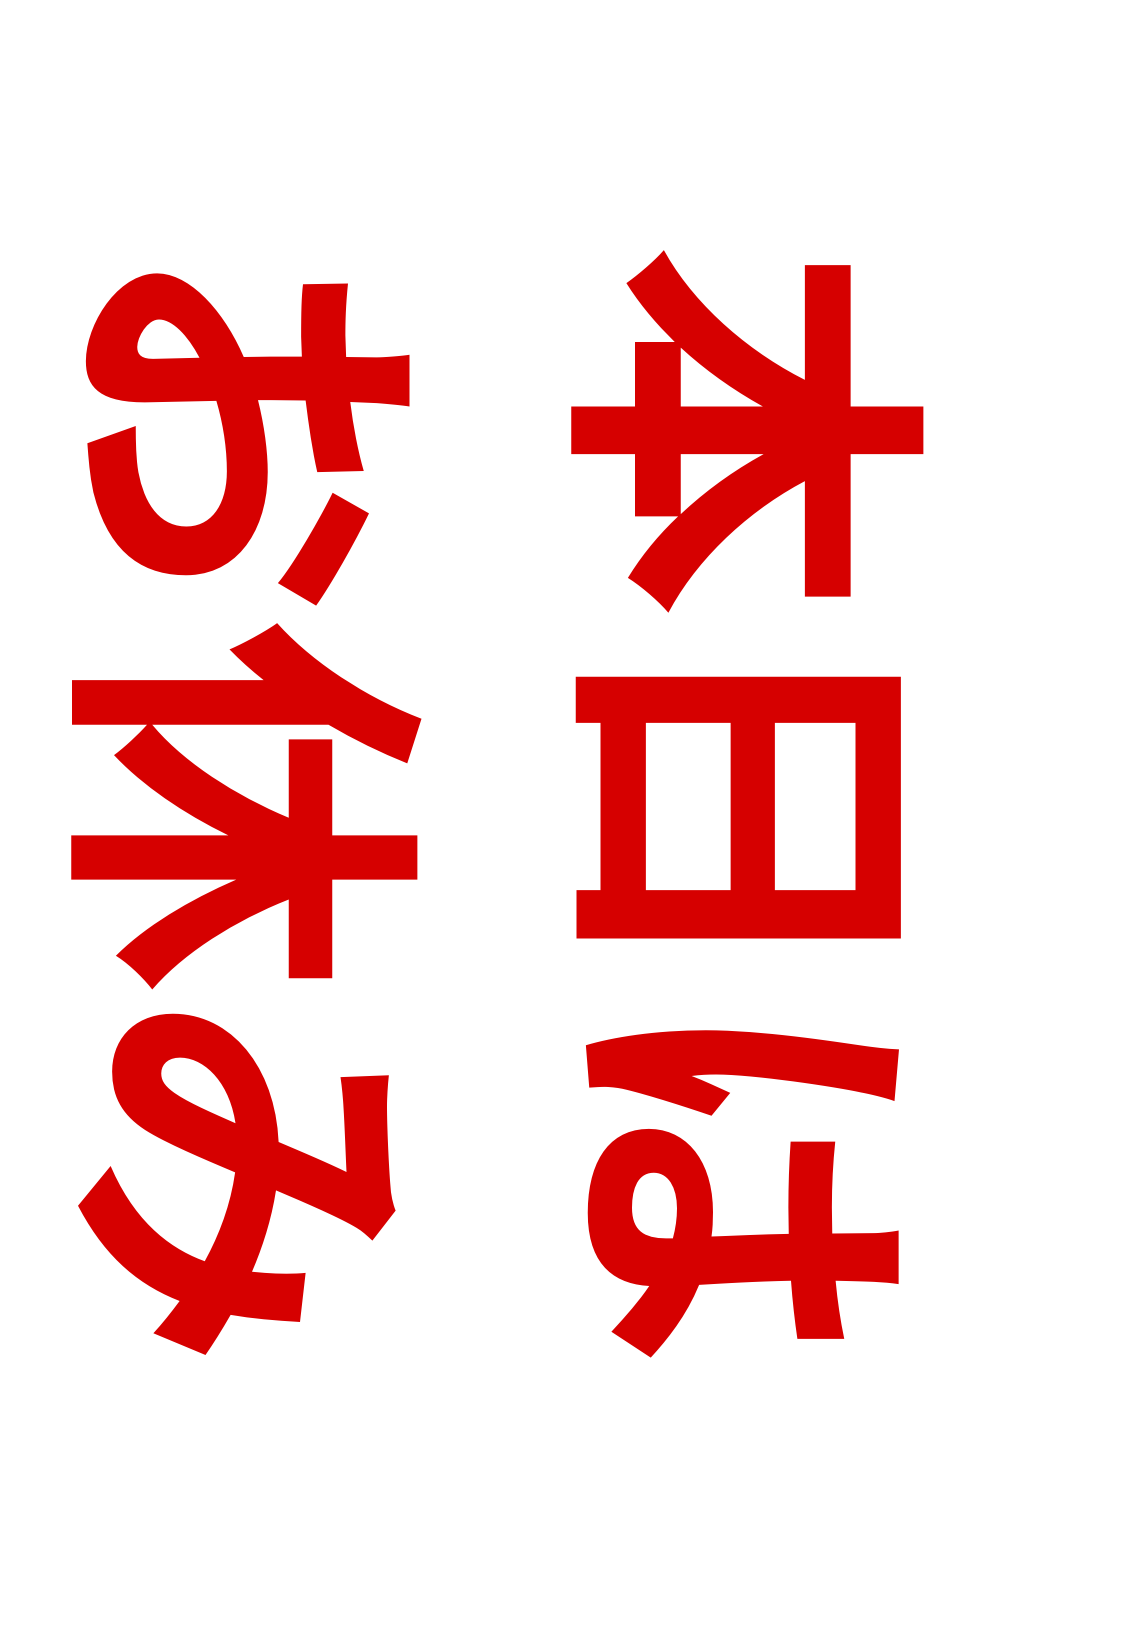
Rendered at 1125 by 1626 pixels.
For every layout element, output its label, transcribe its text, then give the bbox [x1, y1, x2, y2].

text_box 本日は お休み [23, 229, 1064, 1384]
